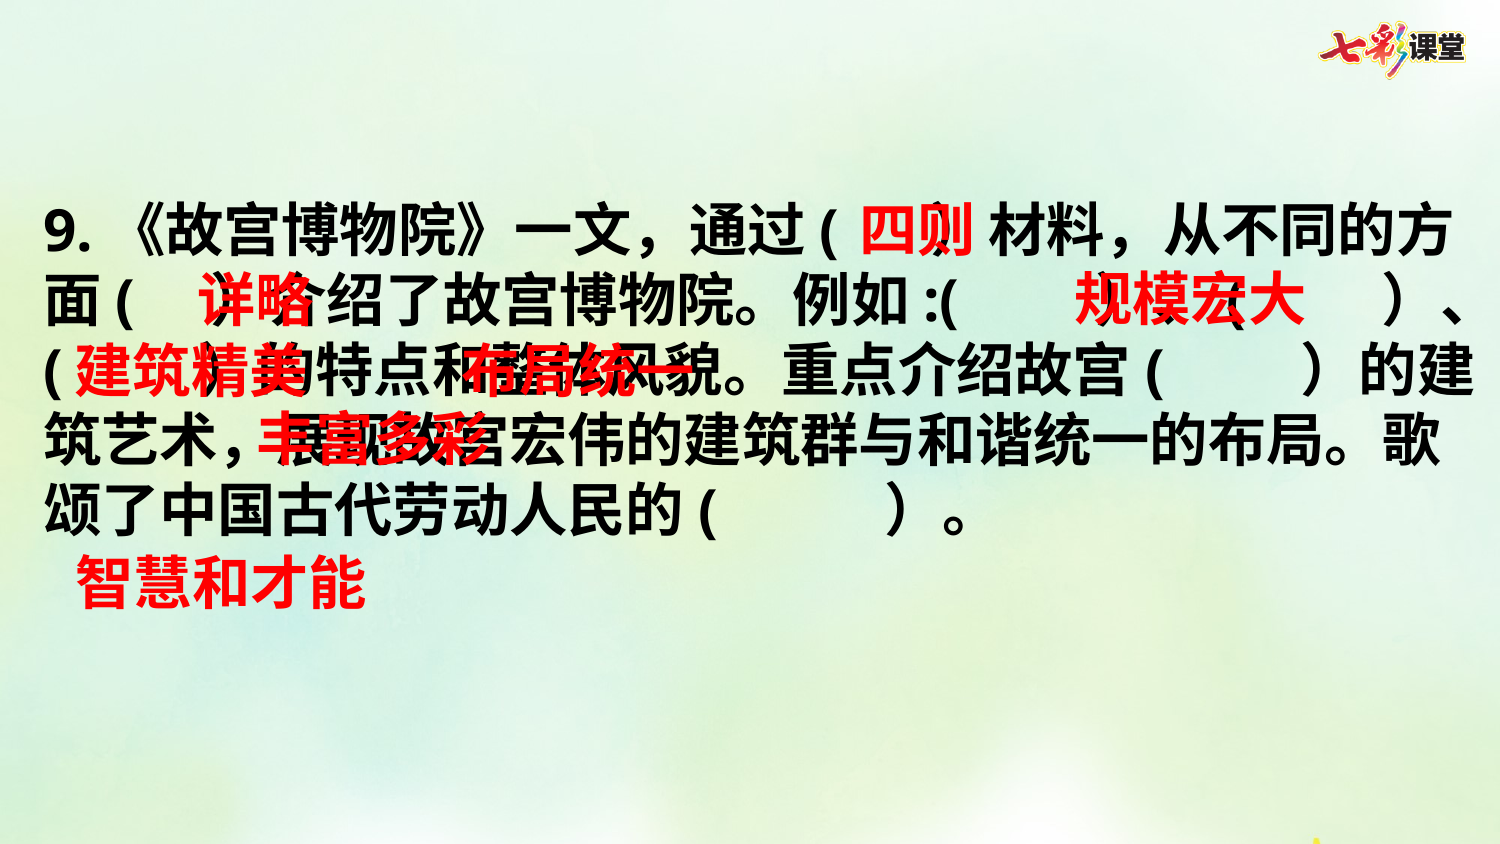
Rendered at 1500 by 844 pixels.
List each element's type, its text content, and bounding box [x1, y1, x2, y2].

text_box 四则 [844, 185, 1030, 271]
text_box 规模宏大 [1059, 254, 1337, 340]
text_box 9.《故宫博物院》一文，通过( ）材料，从不同的方面( ）介绍了故宫博物院。例如:( ）、( ）、( ）的特点和整体风貌。重点介绍故宫( ）的建筑艺术，展现故宫宏伟的建筑群与和谐统一的布局。歌颂了中国古代劳动人民的( ）。 [28, 185, 1496, 551]
text_box 布局统一 [447, 326, 710, 412]
text_box 智慧和才能 [60, 539, 382, 624]
text_box 建筑精美 [59, 326, 367, 412]
picture [0, 0, 1500, 844]
text_box 详略 [182, 255, 349, 326]
text_box 丰富多彩 [242, 394, 505, 480]
